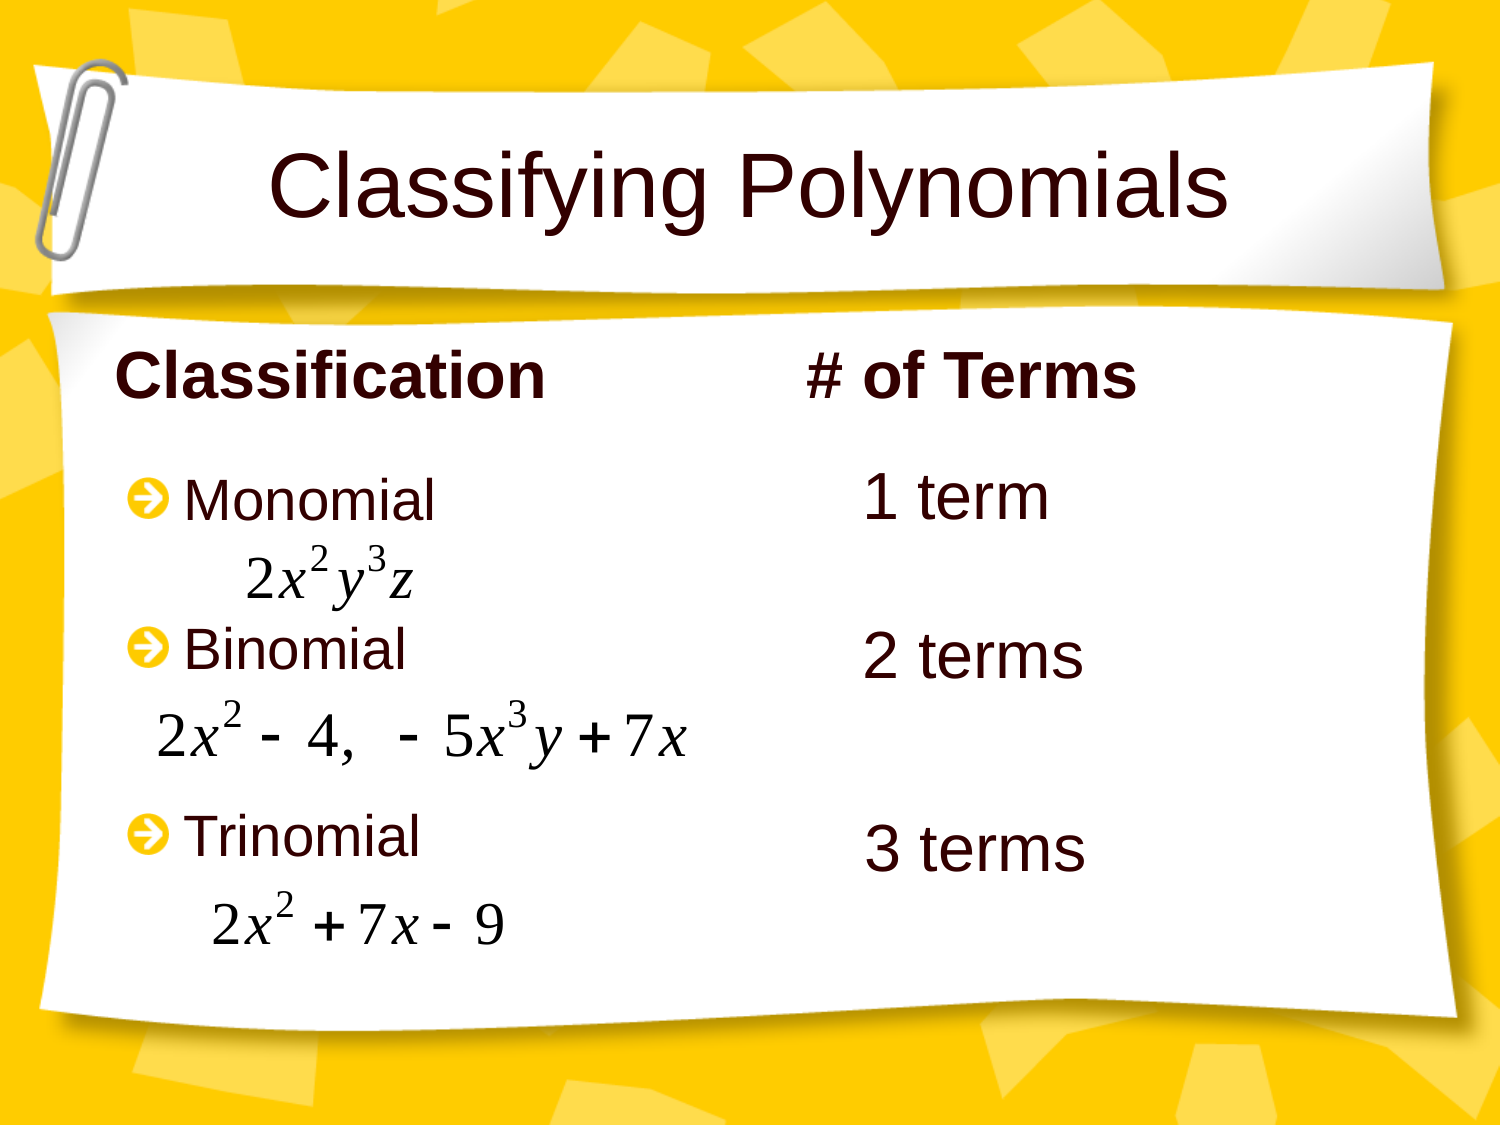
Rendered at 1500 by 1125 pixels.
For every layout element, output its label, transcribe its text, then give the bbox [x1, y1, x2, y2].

text_box Classification # of Terms [99, 324, 1225, 420]
picture [0, 0, 1500, 1125]
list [237, 528, 426, 626]
title Classifying Polynomials [112, 87, 1388, 275]
text_box 1 term [847, 445, 1088, 541]
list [147, 683, 699, 784]
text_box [202, 874, 513, 958]
text_box 3 terms [849, 797, 1161, 893]
text_box 2 terms [847, 604, 1125, 699]
list Monomial Binomial Trinomial [112, 462, 738, 900]
